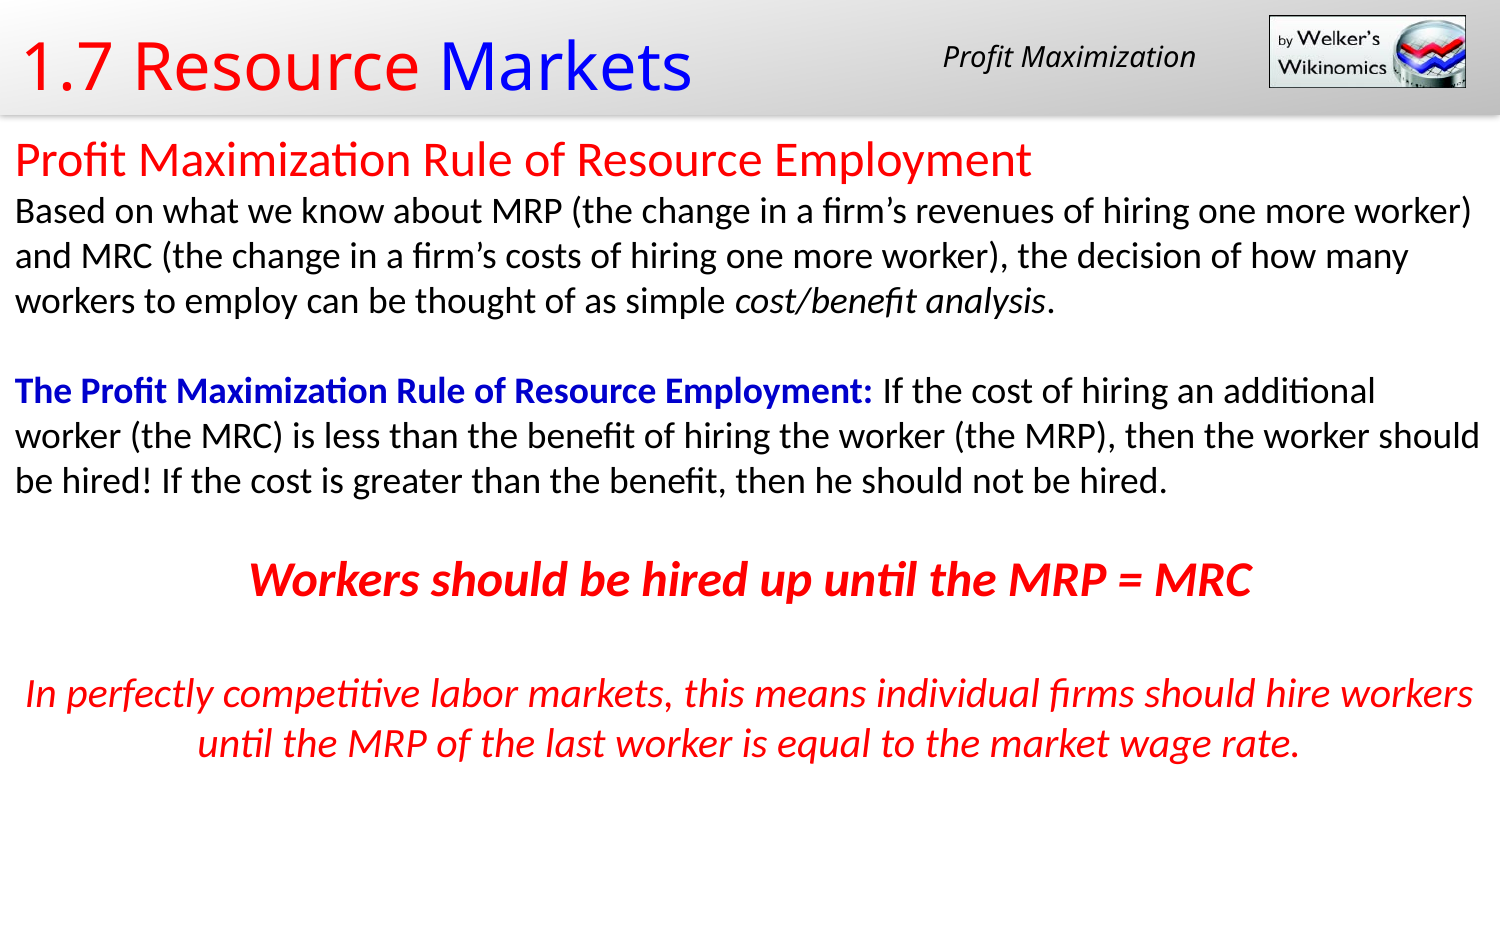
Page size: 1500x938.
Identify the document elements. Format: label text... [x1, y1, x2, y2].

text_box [0, 0, 1500, 115]
text_box Profit Maximization Rule of Resource Employment Based on what we know about MRP (the change in a firm’s revenues of hiring one more worker) and MRC (the change in a firm’s costs of hiring one more worker), the decision of how many workers to employ can be thought of as simple cost/benefit analysis. The Profit Maximization Rule of Resource Employment: If the cost of hiring an additional worker (the MRC) is less than the benefit of hiring the worker (the MRP), then the worker should be hired! If the cost is greater than the benefit, then he should not be hired. Workers should be hired up until the MRP = MRC In perfectly competitive labor markets, this means individual firms should hire workers until the MRP of the last worker is equal to the market wage rate. [0, 123, 1500, 774]
